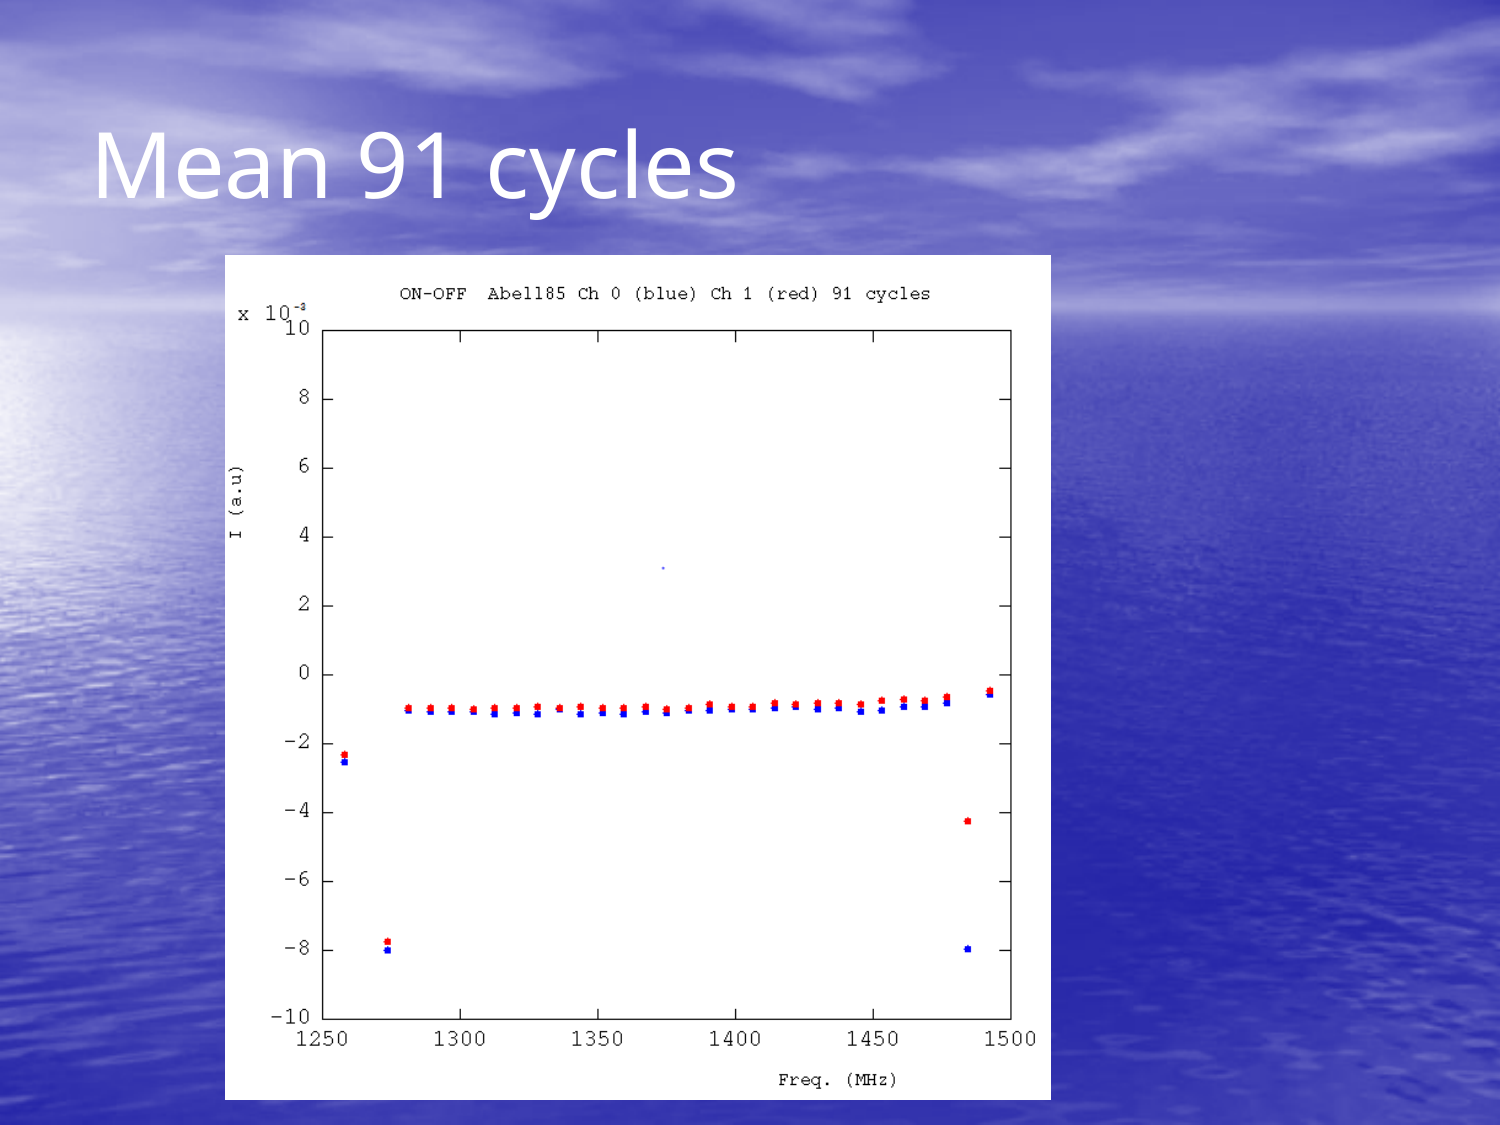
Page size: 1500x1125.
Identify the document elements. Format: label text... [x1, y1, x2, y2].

title Mean 91 cycles [74, 47, 1426, 276]
picture [224, 255, 1051, 1100]
